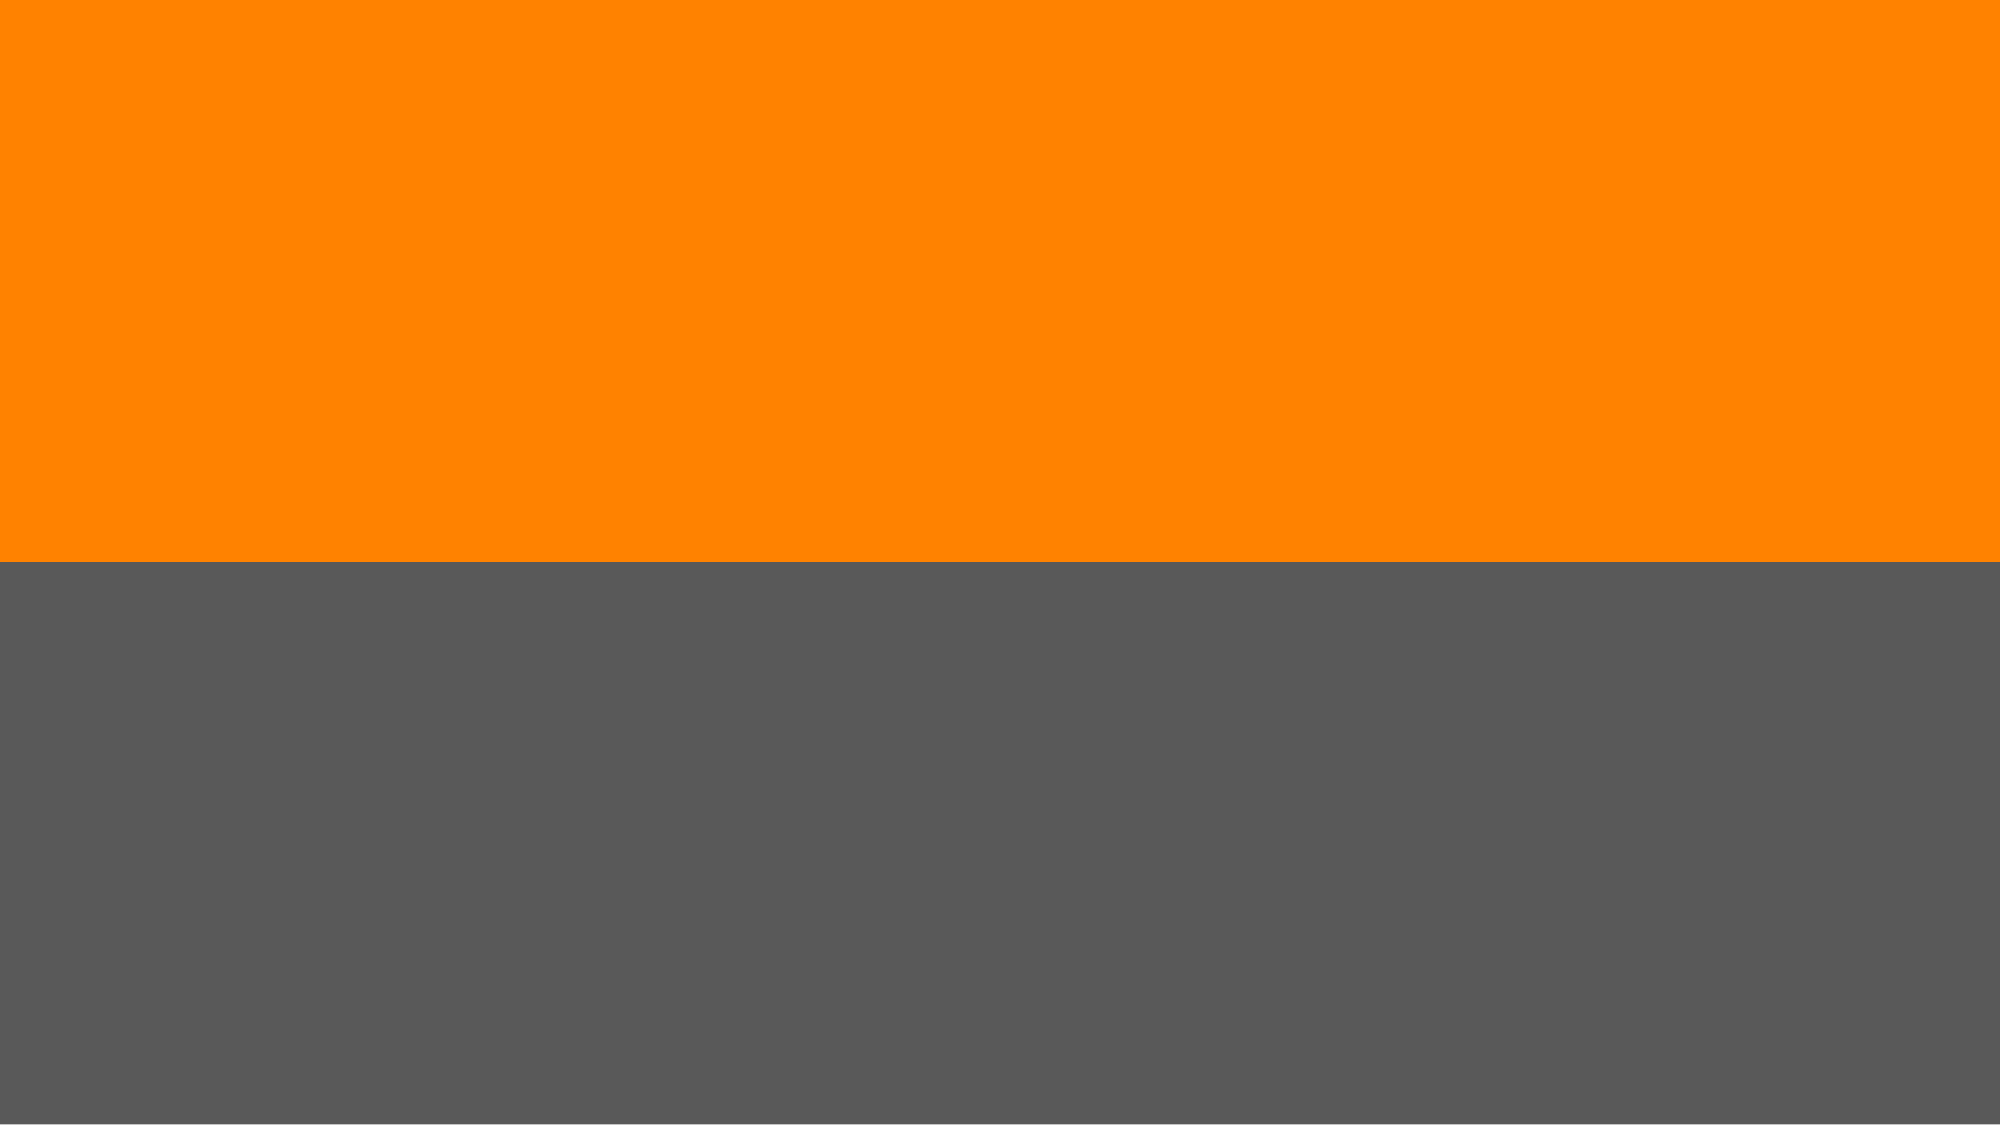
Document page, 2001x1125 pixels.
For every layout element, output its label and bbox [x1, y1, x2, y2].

text_box [0, 561, 2000, 1125]
text_box [0, 0, 2000, 561]
